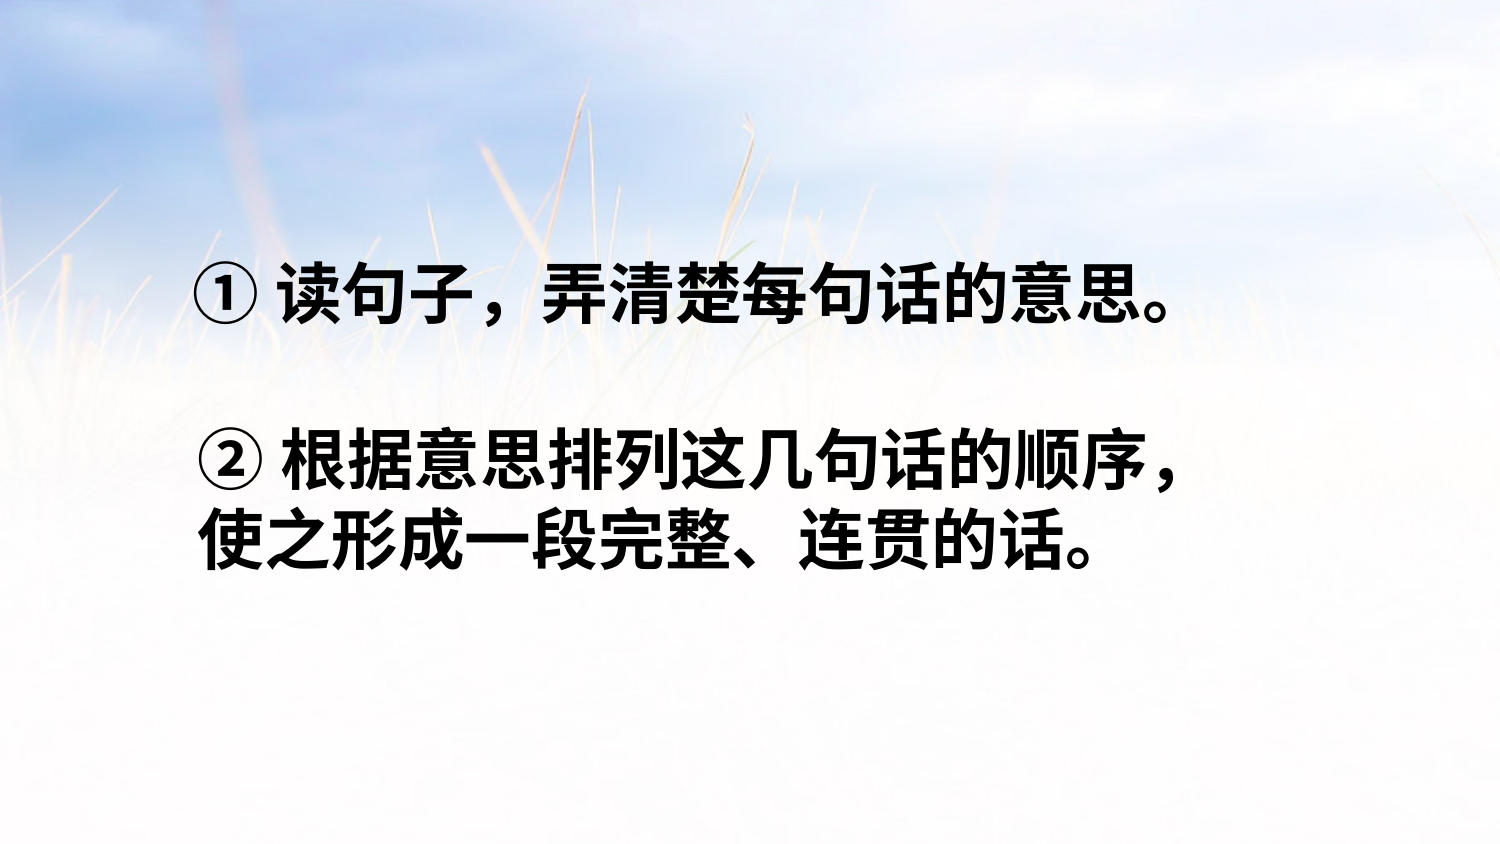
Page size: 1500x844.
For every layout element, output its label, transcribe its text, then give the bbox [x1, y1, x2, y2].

picture [0, 0, 1500, 844]
text_box ①读句子，弄清楚每句话的意思。 [177, 244, 1231, 340]
text_box ②根据意思排列这几句话的顺序，使之形成一段完整、连贯的话。 [183, 410, 1258, 585]
